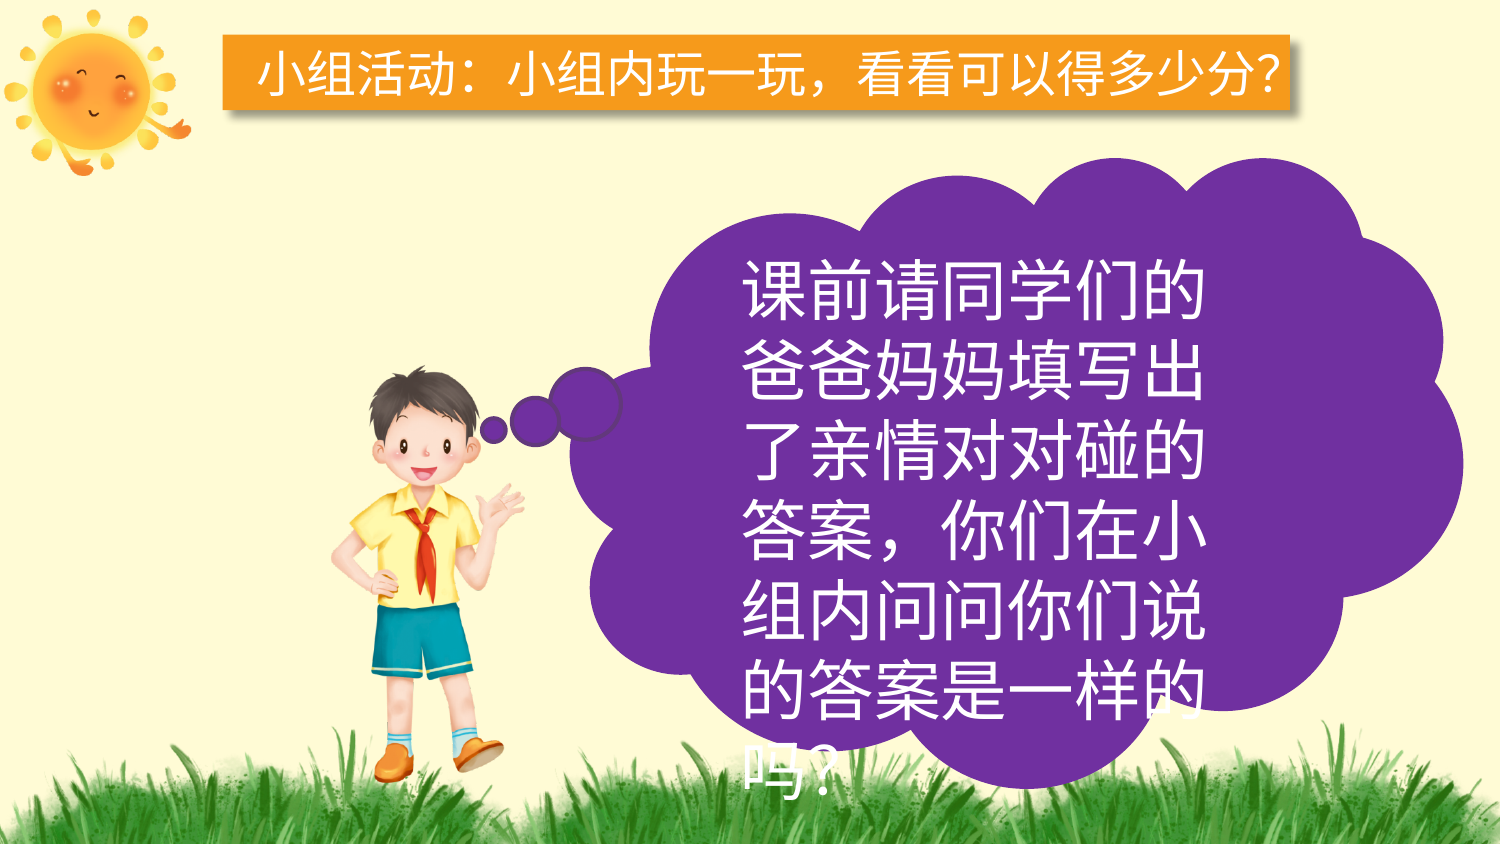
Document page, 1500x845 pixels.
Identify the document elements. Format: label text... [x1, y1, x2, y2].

text_box 课前请同学们的爸爸妈妈填写出了亲情对对碰的答案，你们在小组内问问你们说的答案是一样的吗？ [725, 241, 1290, 497]
picture [0, 0, 220, 215]
text_box 小组活动：小组内玩一玩，看看可以得多少分？ [224, 34, 1290, 111]
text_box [0, 497, 1500, 844]
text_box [491, 369, 622, 465]
text_box [572, 159, 1463, 497]
picture [323, 362, 531, 789]
